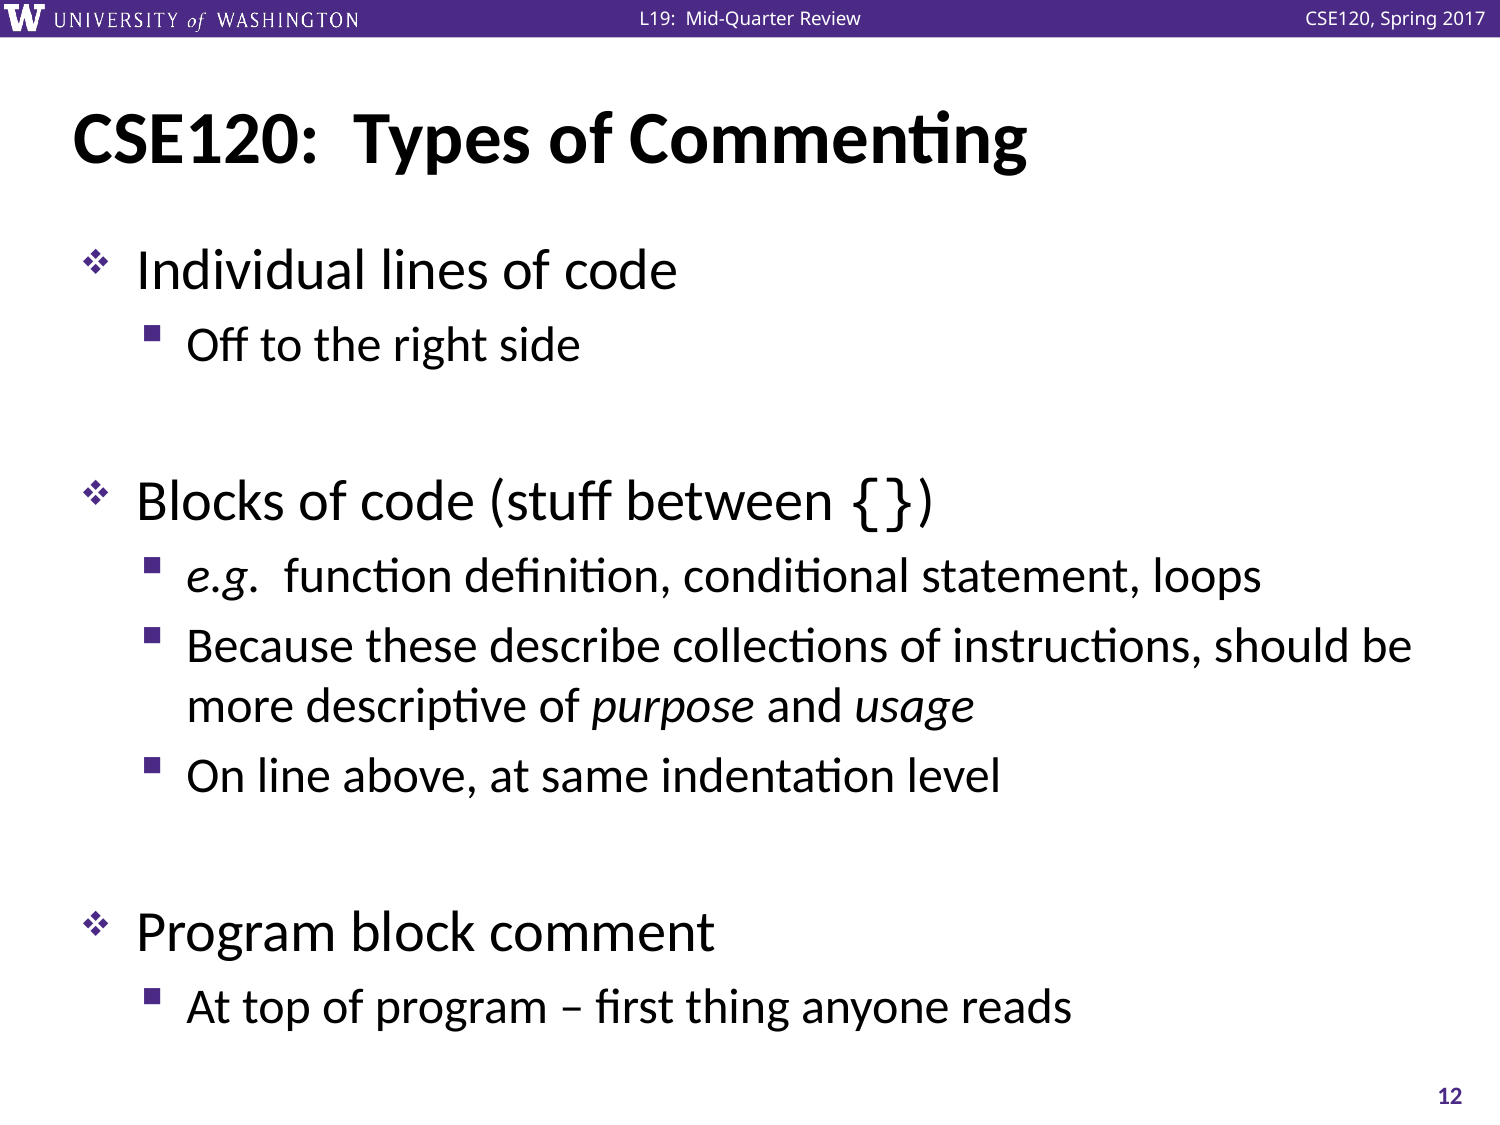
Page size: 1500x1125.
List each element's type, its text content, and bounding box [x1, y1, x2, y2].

picture [4, 4, 358, 32]
list Individual lines of code Off to the right side Blocks of code (stuff between {}) e.g. function definition, conditional statement, loops Because these describe collections of instructions, should be more descriptive of purpose and usage On line above, at same indentation level Program block comment At top of program – first thing anyone reads [64, 223, 1438, 1040]
title CSE120: Types of Commenting [58, 71, 1438, 197]
slide_number 12 [1400, 1065, 1500, 1125]
